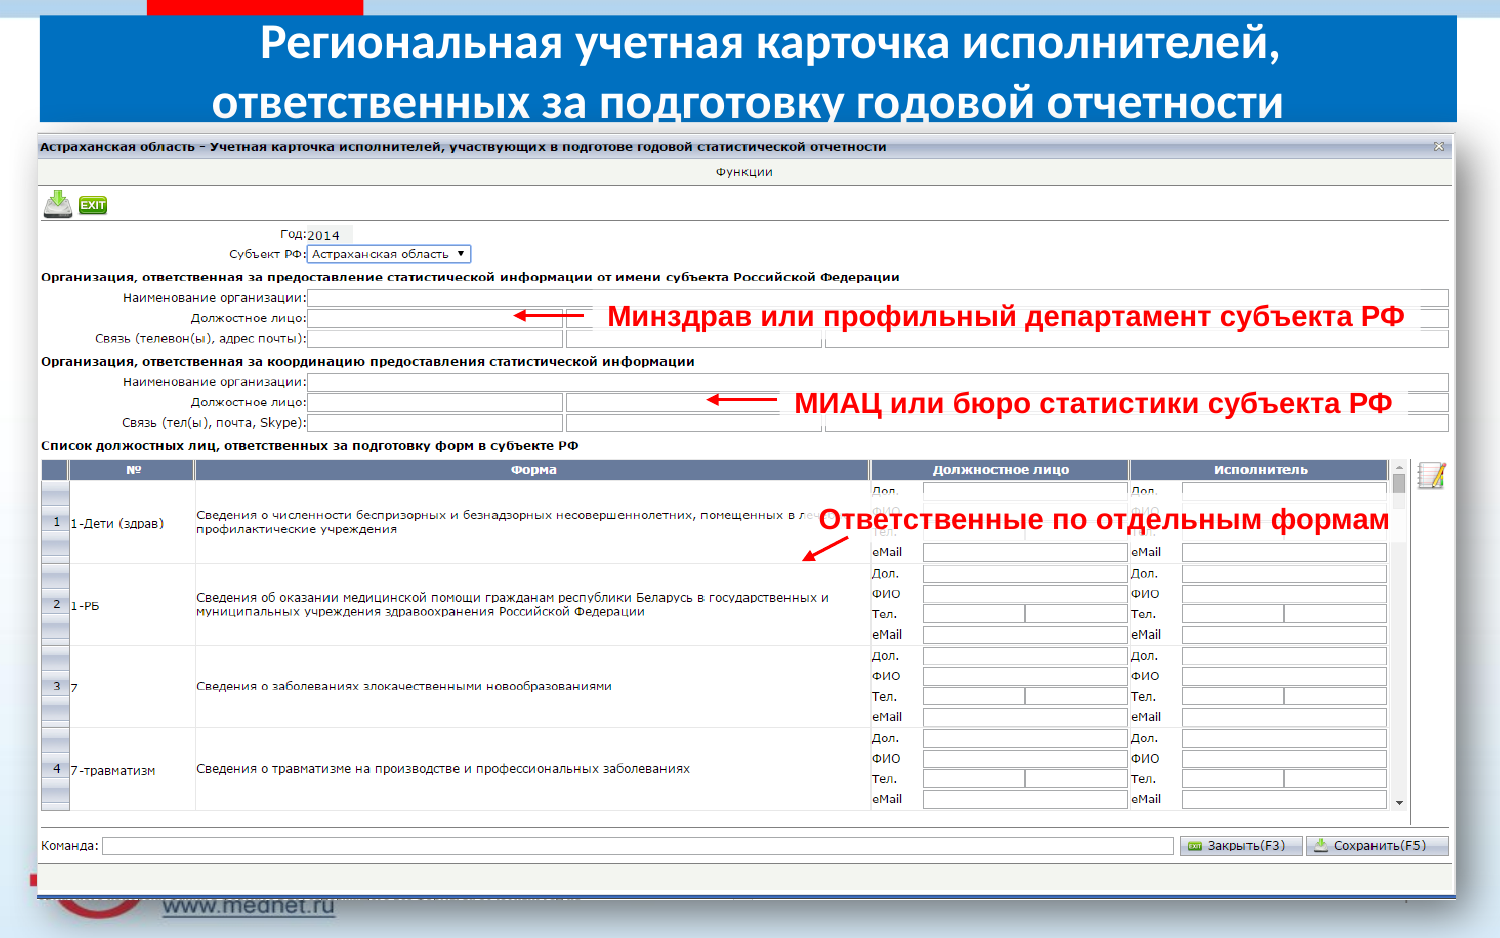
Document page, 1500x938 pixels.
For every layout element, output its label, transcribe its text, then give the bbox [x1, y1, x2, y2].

text_box Региональная учетная карточка исполнителей, ответственных за подготовку годовой отчетности [38, 13, 1459, 124]
picture [0, 0, 1500, 938]
text_box [145, 0, 365, 13]
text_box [801, 536, 849, 562]
